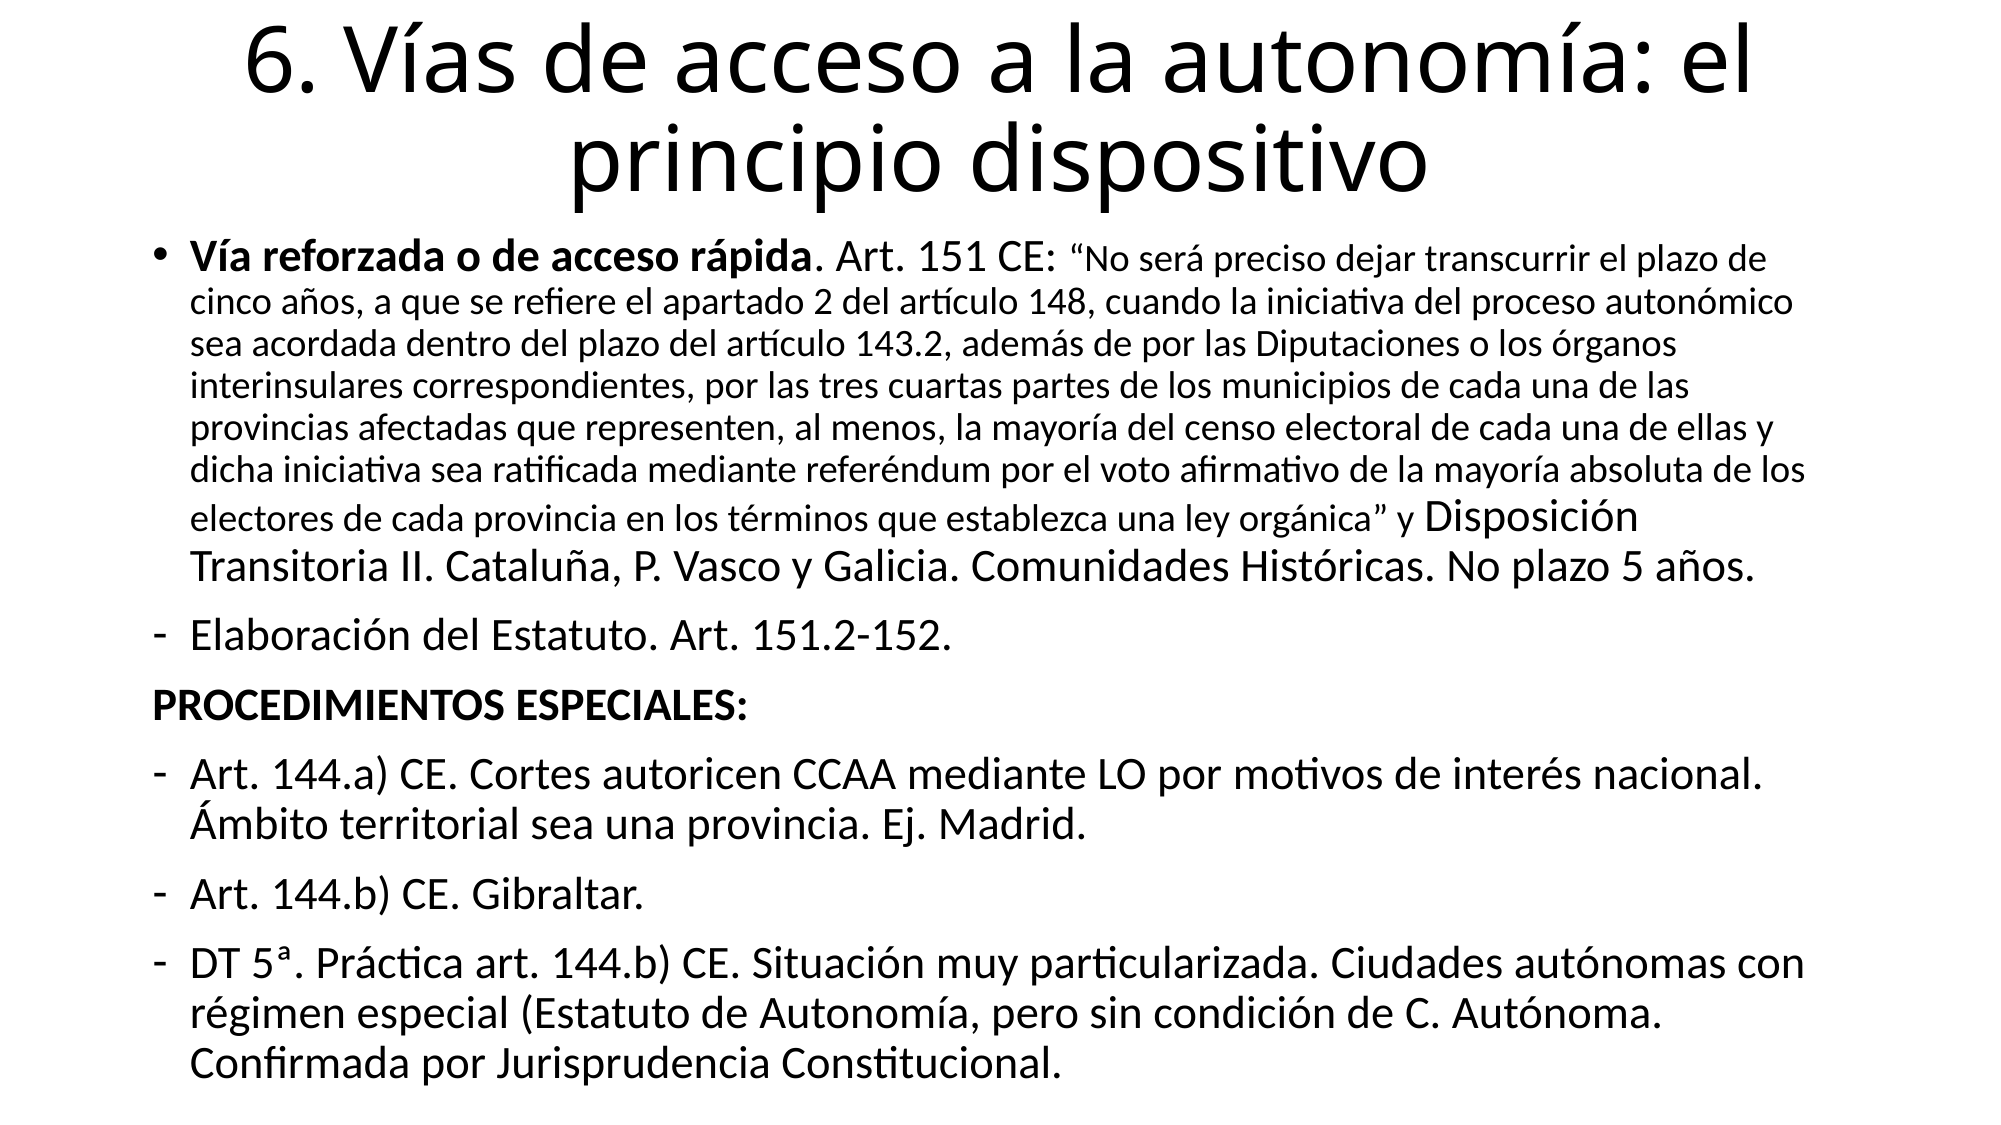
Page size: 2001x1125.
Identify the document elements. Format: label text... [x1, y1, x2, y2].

title 6. Vías de acceso a la autonomía: el principio dispositivo [137, 0, 1863, 223]
list Vía reforzada o de acceso rápida. Art. 151 CE: “No será preciso dejar transcurrir el plazo de cinco años, a que se refiere el apartado 2 del artículo 148, cuando la iniciativa del proceso autonómico sea acordada dentro del plazo del artículo 143.2, además de por las Diputaciones o los órganos interinsulares correspondientes, por las tres cuartas partes de los municipios de cada una de las provincias afectadas que representen, al menos, la mayoría del censo electoral de cada una de ellas y dicha iniciativa sea ratificada mediante referéndum por el voto afirmativo de la mayoría absoluta de los electores de cada provincia en los términos que establezca una ley orgánica” y Disposición Transitoria II. Cataluña, P. Vasco y Galicia. Comunidades Históricas. No plazo 5 años. Elaboración del Estatuto. Art. 151.2-152. PROCEDIMIENTOS ESPECIALES: Art. 144.a) CE. Cortes autoricen CCAA mediante LO por motivos de interés nacional. Ámbito territorial sea una provincia. Ej. Madrid. Art. 144.b) CE. Gibraltar. DT 5ª. Práctica art. 144.b) CE. Situación muy particularizada. Ciudades autónomas con régimen especial (Estatuto de Autonomía, pero sin condición de C. Autónoma. Confirmada por Jurisprudencia Constitucional. [137, 223, 1863, 1104]
